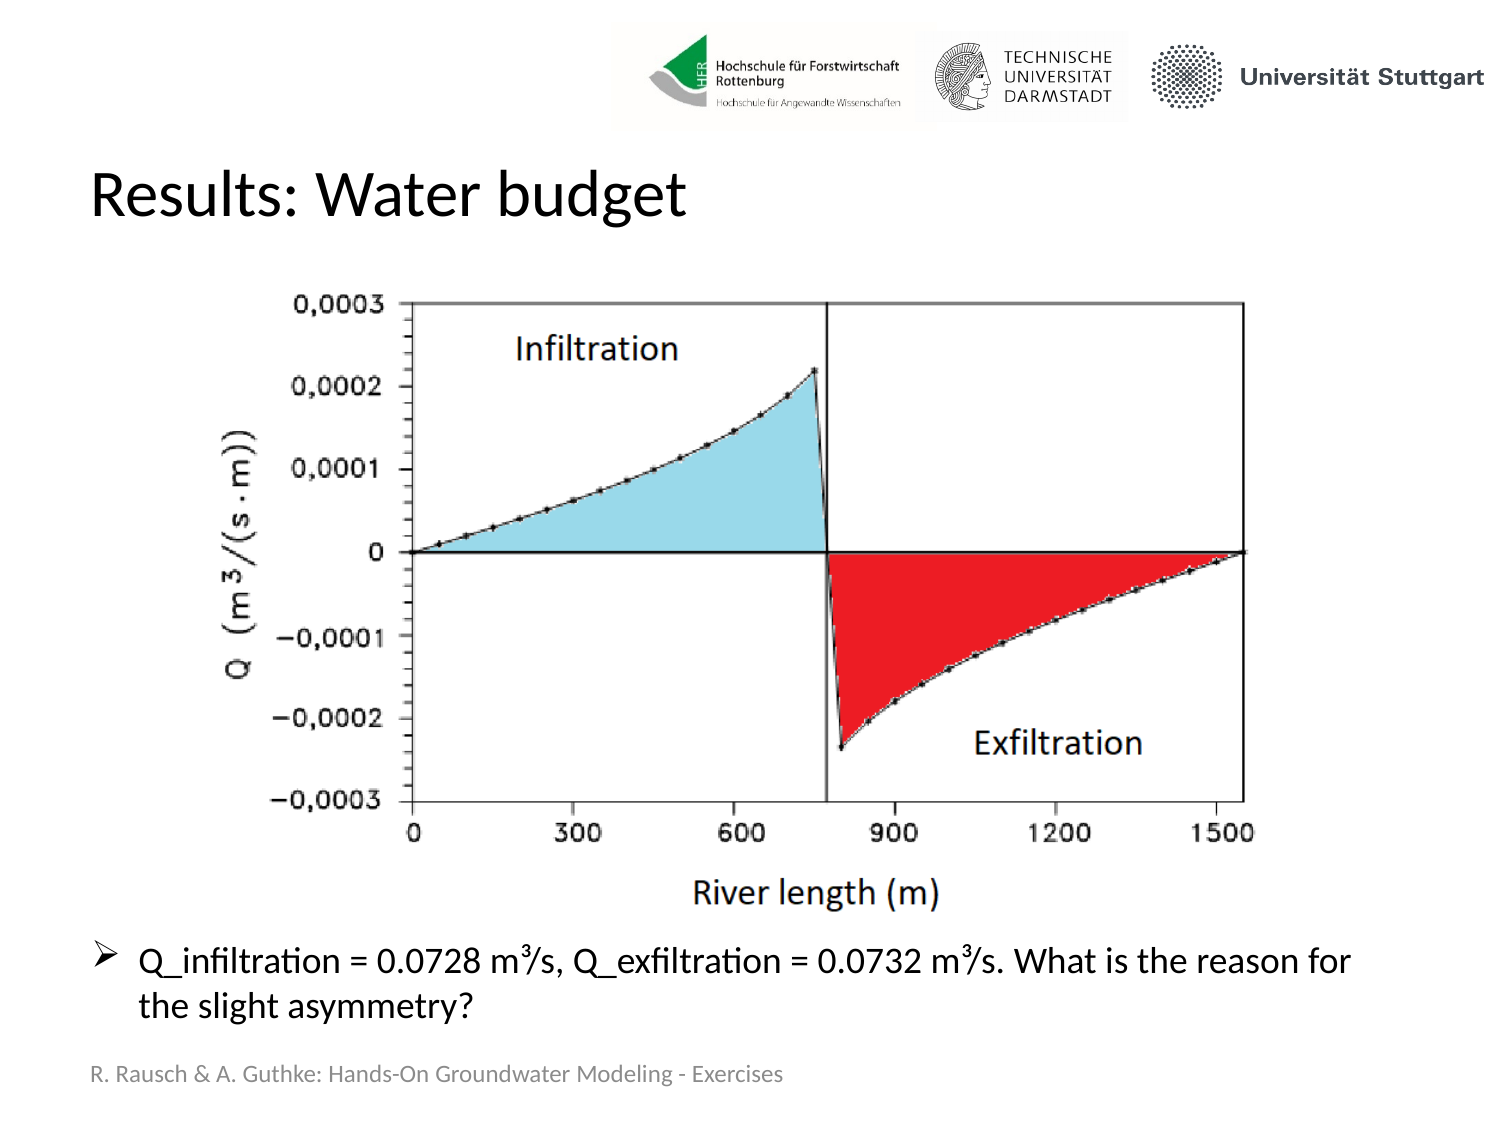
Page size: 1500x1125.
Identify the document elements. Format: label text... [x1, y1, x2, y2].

picture [611, 22, 1129, 131]
text_box Q_infiltration = 0.0728 m³/s, Q_exfiltration = 0.0732 m³/s. What is the reason for the slight asymmetry? [76, 928, 1412, 1034]
picture [217, 291, 1277, 932]
slide_number R. Rausch & A. Guthke: Hands-On Groundwater Modeling - Exercises [75, 1042, 916, 1103]
picture [1151, 44, 1491, 109]
title Results: Water budget [75, 136, 1425, 244]
